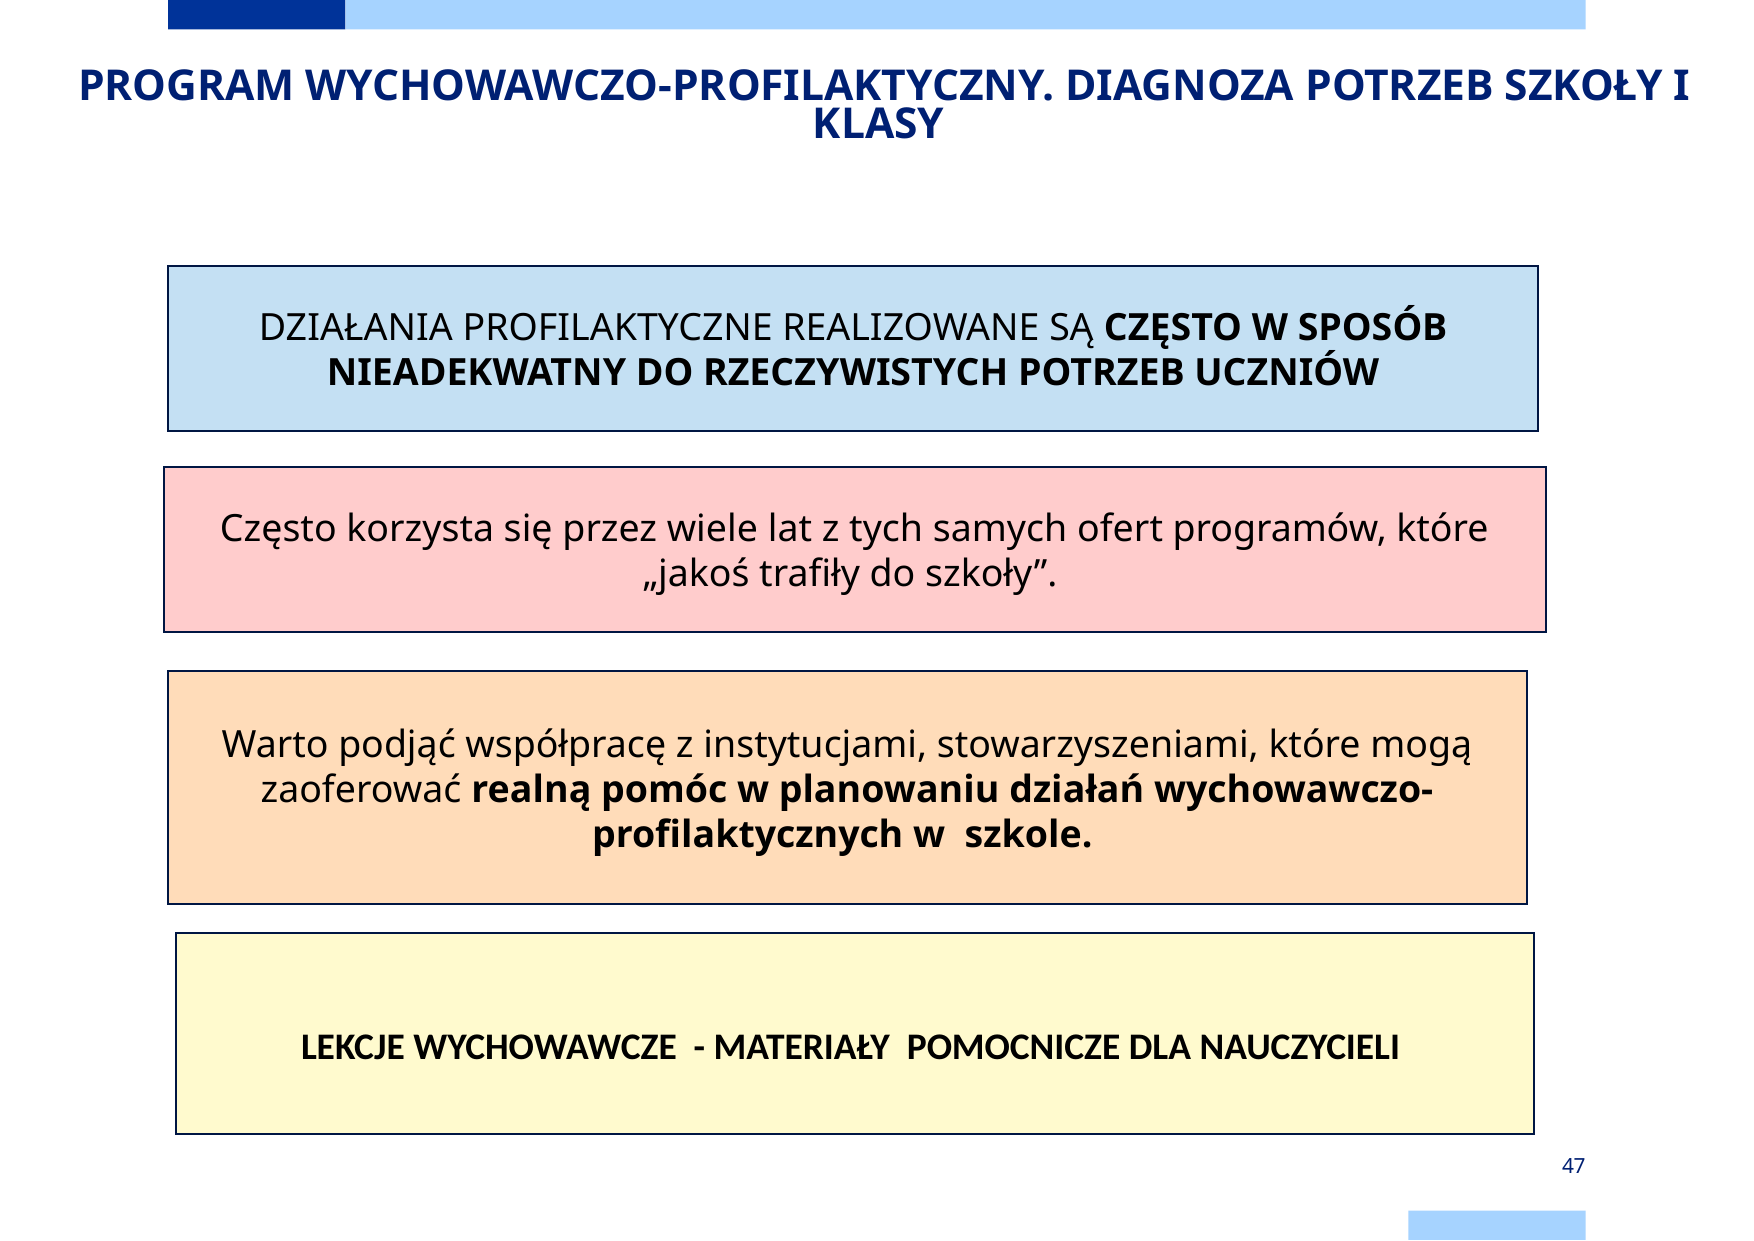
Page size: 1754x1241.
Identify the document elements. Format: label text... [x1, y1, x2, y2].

slide_number 47 [1408, 1151, 1586, 1182]
list [120, 206, 1586, 1093]
text_box Warto podjąć współpracę z instytucjami, stowarzyszeniami, które mogą zaoferować realną pomóc w planowaniu działań wychowawczo- profilaktycznych w szkole. [167, 670, 1528, 905]
text_box Często korzysta się przez wiele lat z tych samych ofert programów, które „jakoś trafiły do szkoły”. [163, 466, 1547, 633]
title PROGRAM WYCHOWAWCZO-PROFILAKTYCZNY. DIAGNOZA POTRZEB SZKOŁY I KLASY [14, 70, 1754, 225]
text_box LEKCJE WYCHOWAWCZE - MATERIAŁY POMOCNICZE DLA NAUCZYCIELI [175, 932, 1535, 1135]
text_box DZIAŁANIA PROFILAKTYCZNE REALIZOWANE SĄ CZĘSTO W SPOSÓB NIEADEKWATNY DO RZECZYWISTYCH POTRZEB UCZNIÓW [167, 265, 1539, 432]
